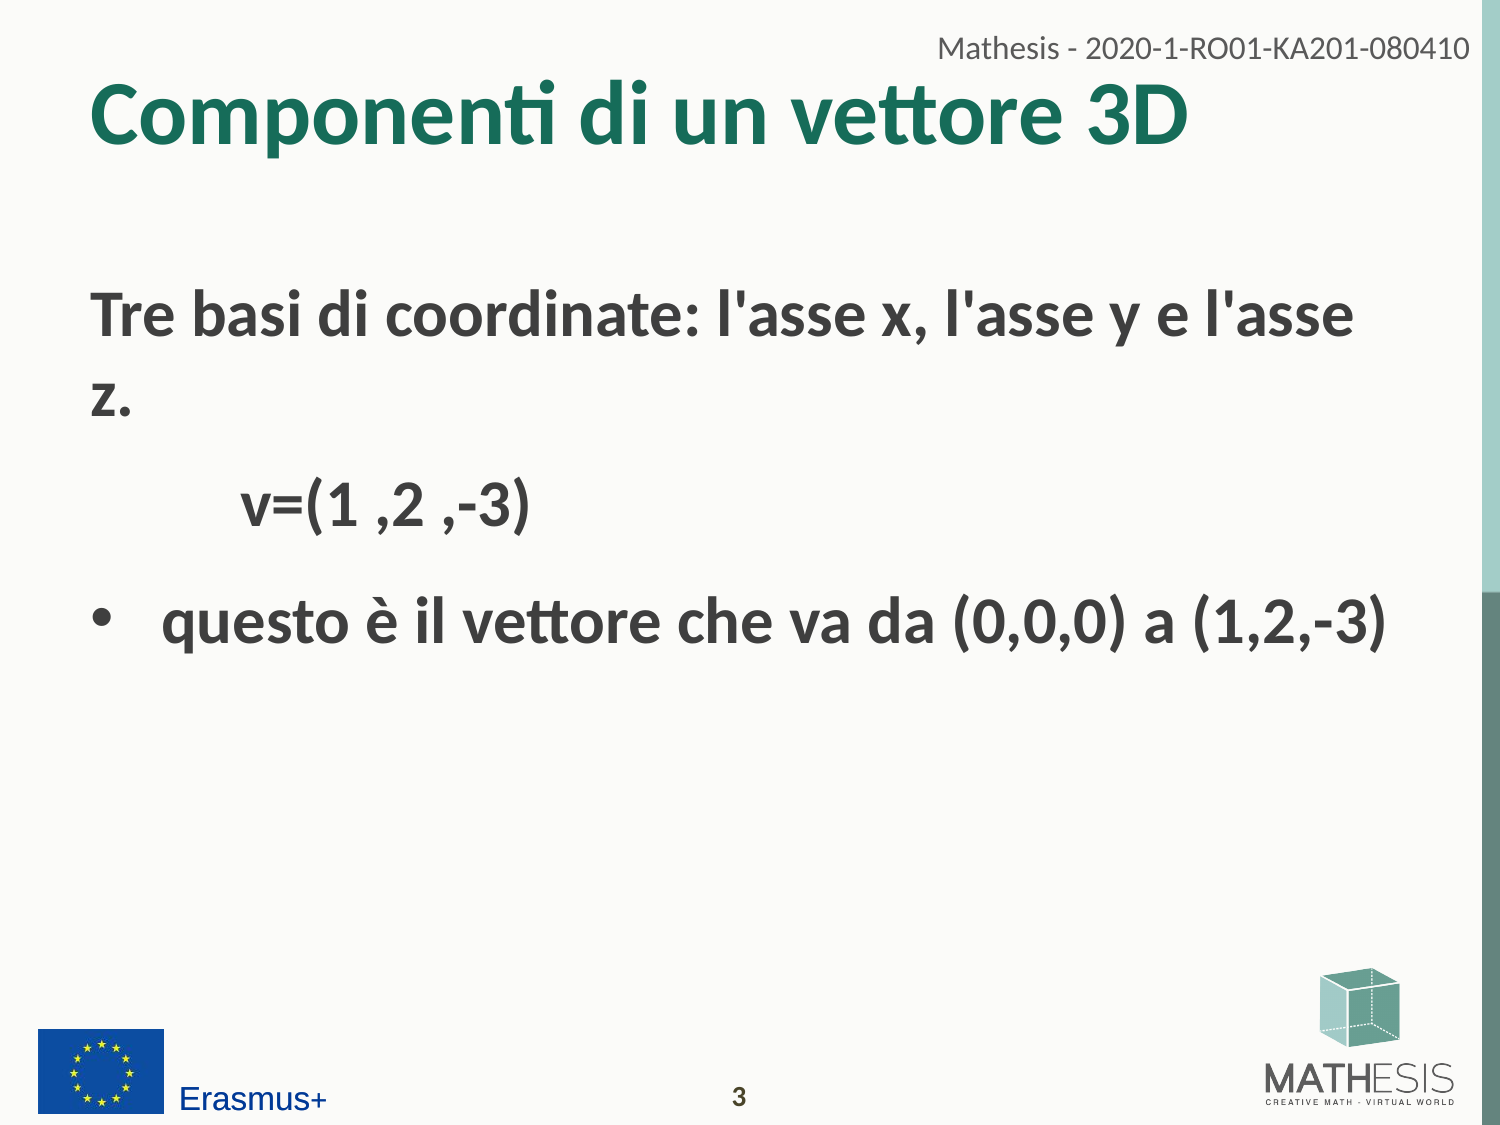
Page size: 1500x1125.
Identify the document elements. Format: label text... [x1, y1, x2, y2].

picture [38, 1029, 164, 1114]
list Tre basi di coordinate: l'asse x, l'asse y e l'asse z. v=(1 ,2 ,-3) questo è il vettore che va da (0,0,0) a (1,2,-3) [75, 262, 1425, 1005]
title Componenti di un vettore 3D [75, 45, 1425, 233]
